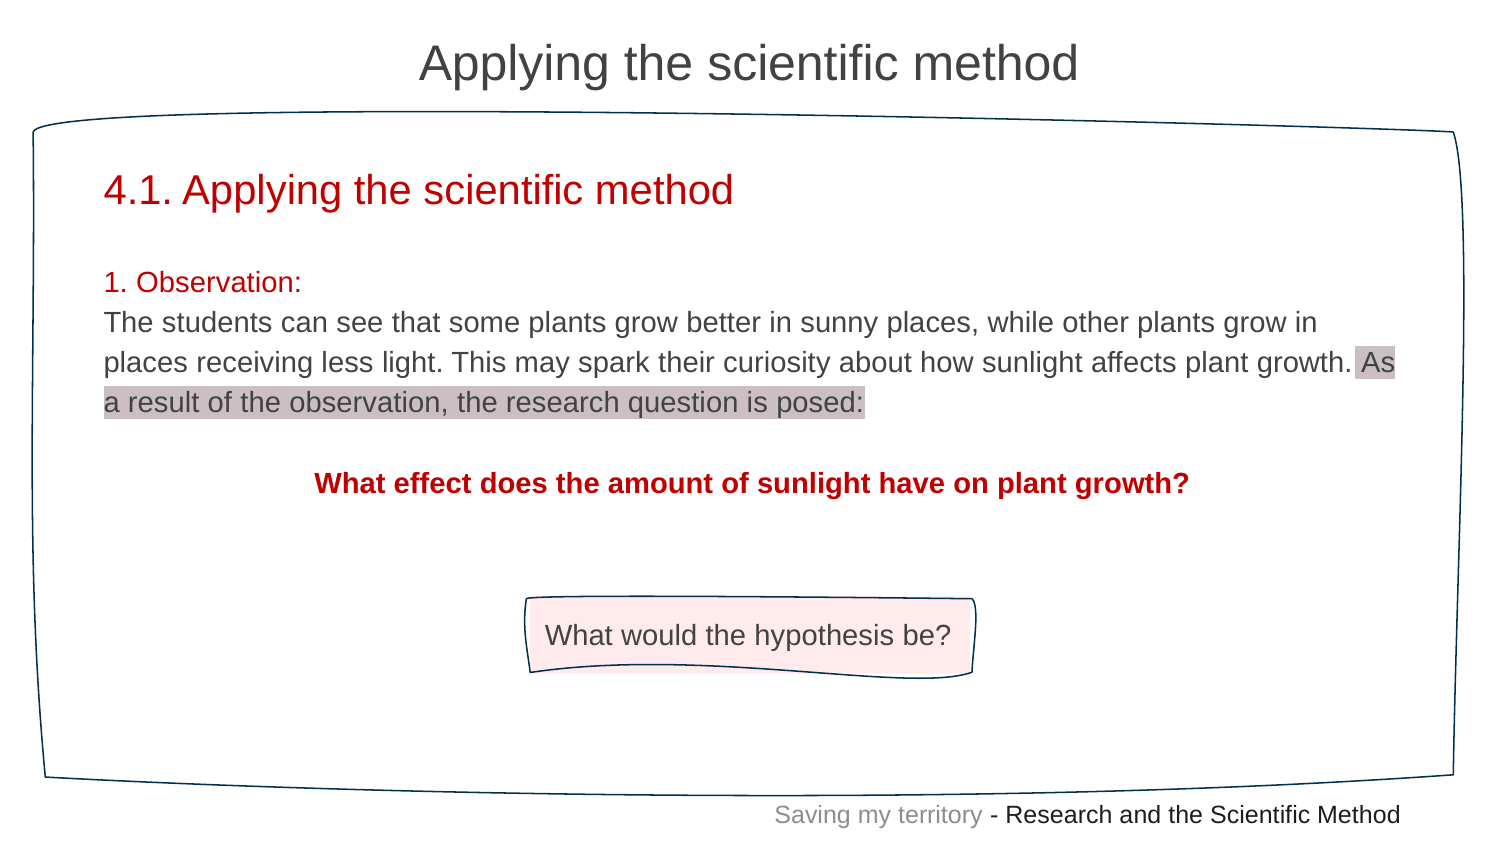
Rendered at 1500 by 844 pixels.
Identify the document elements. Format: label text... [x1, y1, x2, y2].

text_box [524, 596, 976, 679]
text_box 4.1. Applying the scientific method [88, 147, 1417, 234]
text_box Applying the scientific method [0, 20, 1499, 106]
text_box Saving my territory - Research and the Scientific Method [88, 790, 1417, 844]
list 1. Observation: The students can see that some plants grow better in sunny places, while other plants grow in places receiving less light. This may spark their curiosity about how sunlight affects plant growth. As a result of the observation, the research question is posed: What effect does the amount of sunlight have on plant growth? [88, 242, 1417, 747]
text_box What would the hypothesis be? [529, 665, 821, 674]
text_box [32, 111, 1464, 790]
